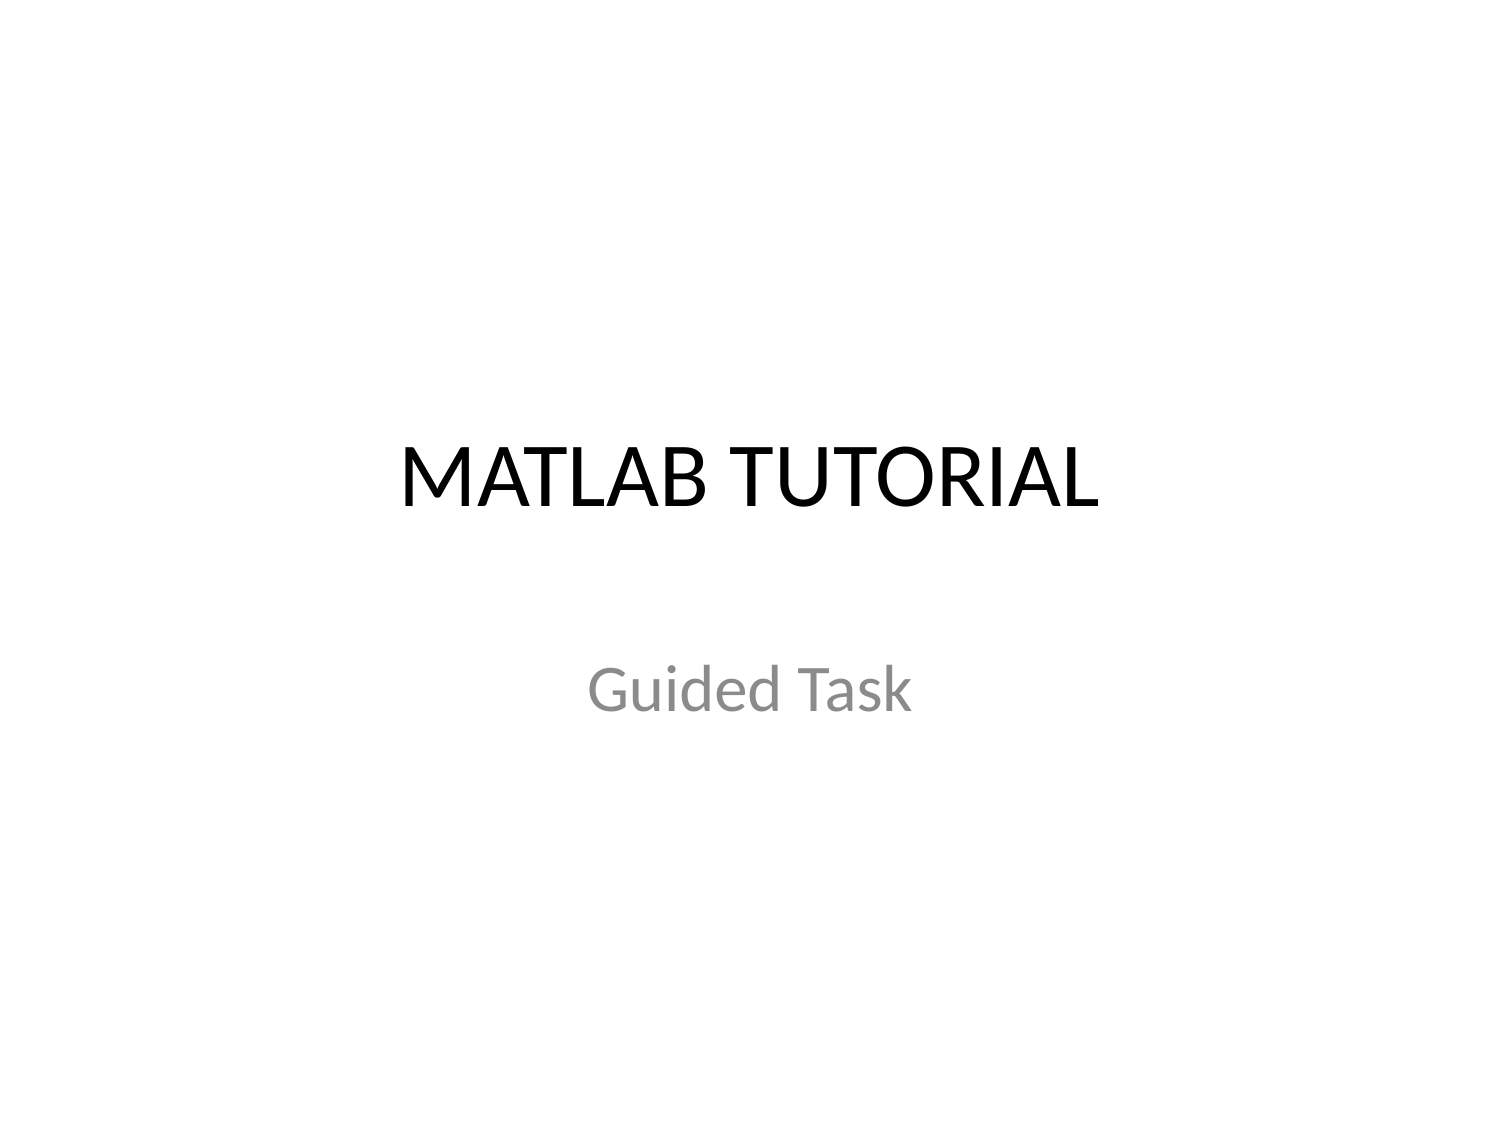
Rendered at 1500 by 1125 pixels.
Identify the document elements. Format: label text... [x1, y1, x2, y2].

subtitle Guided Task [225, 637, 1275, 925]
title MATLAB TUTORIAL [112, 349, 1388, 591]
